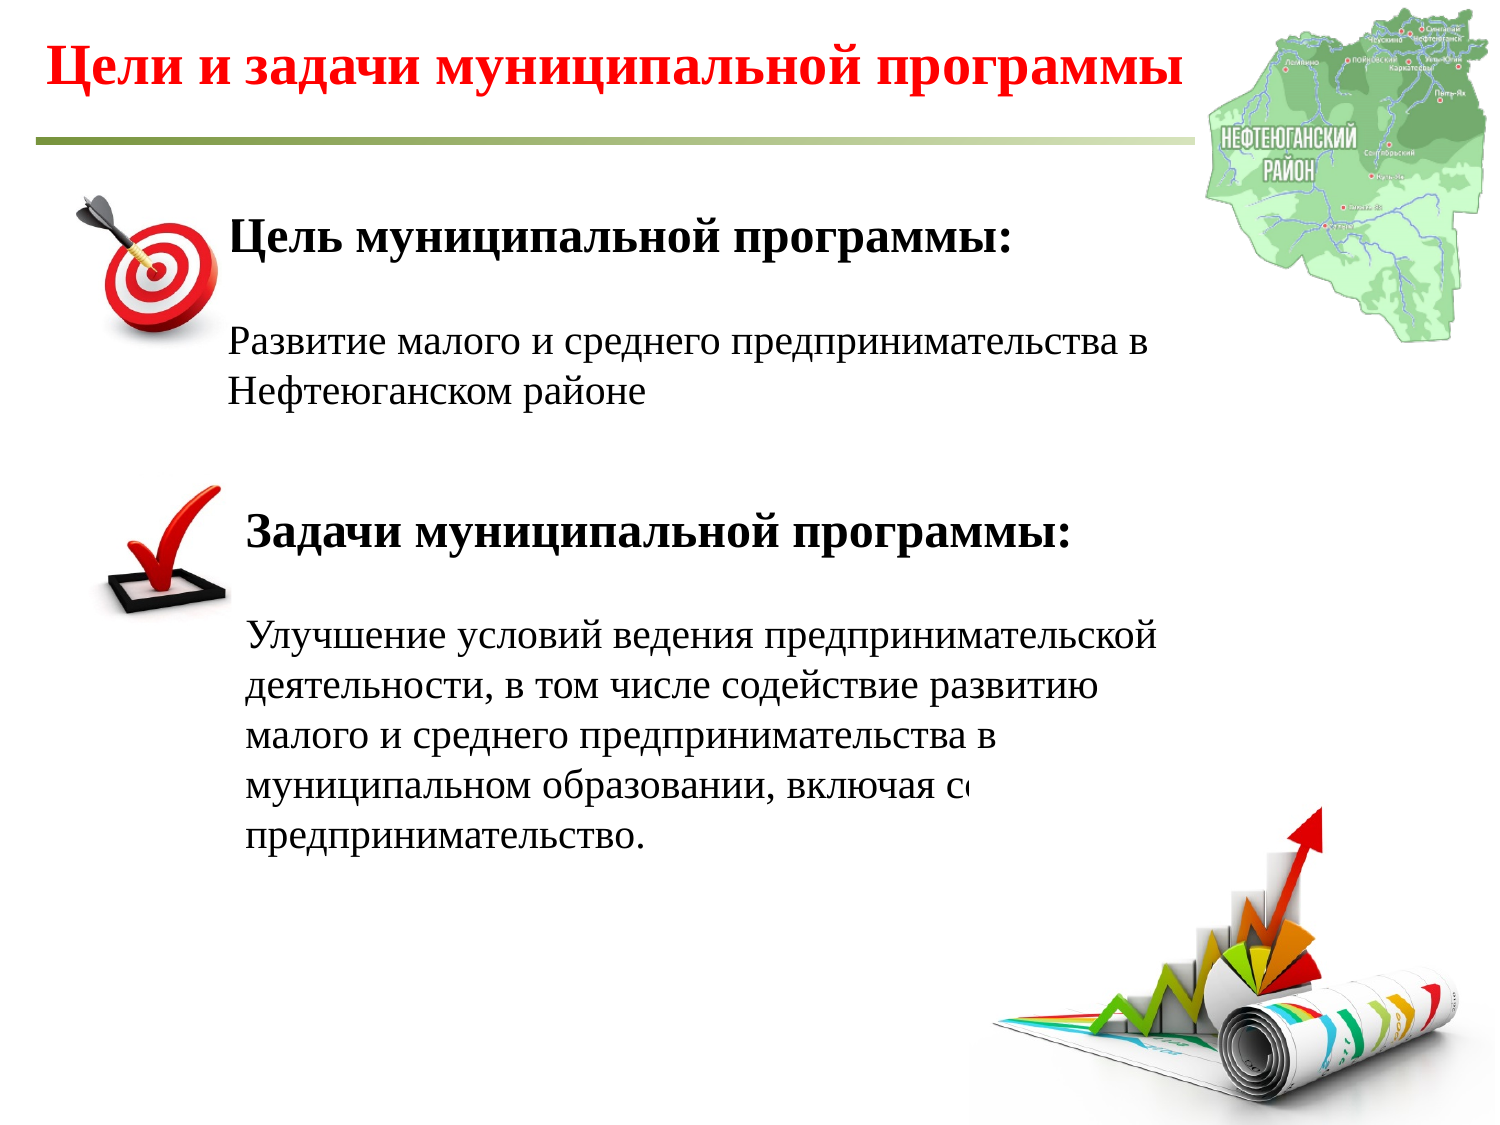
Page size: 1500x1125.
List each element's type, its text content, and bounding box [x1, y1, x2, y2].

text_box Цели и задачи муниципальной программы [31, 19, 1194, 104]
text_box Цель муниципальной программы: Развитие малого и среднего предпринимательства в Нефтеюганском районе [212, 195, 1288, 420]
text_box [34, 135, 1194, 147]
picture [76, 194, 232, 351]
picture [969, 774, 1495, 1125]
text_box Задачи муниципальной программы: Улучшение условий ведения предпринимательской деятельности, в том числе содействие развитию малого и среднего предпринимательства в муниципальном образовании, включая социальное предпринимательство. [230, 489, 1236, 865]
picture [88, 472, 232, 629]
picture [1199, 0, 1500, 347]
